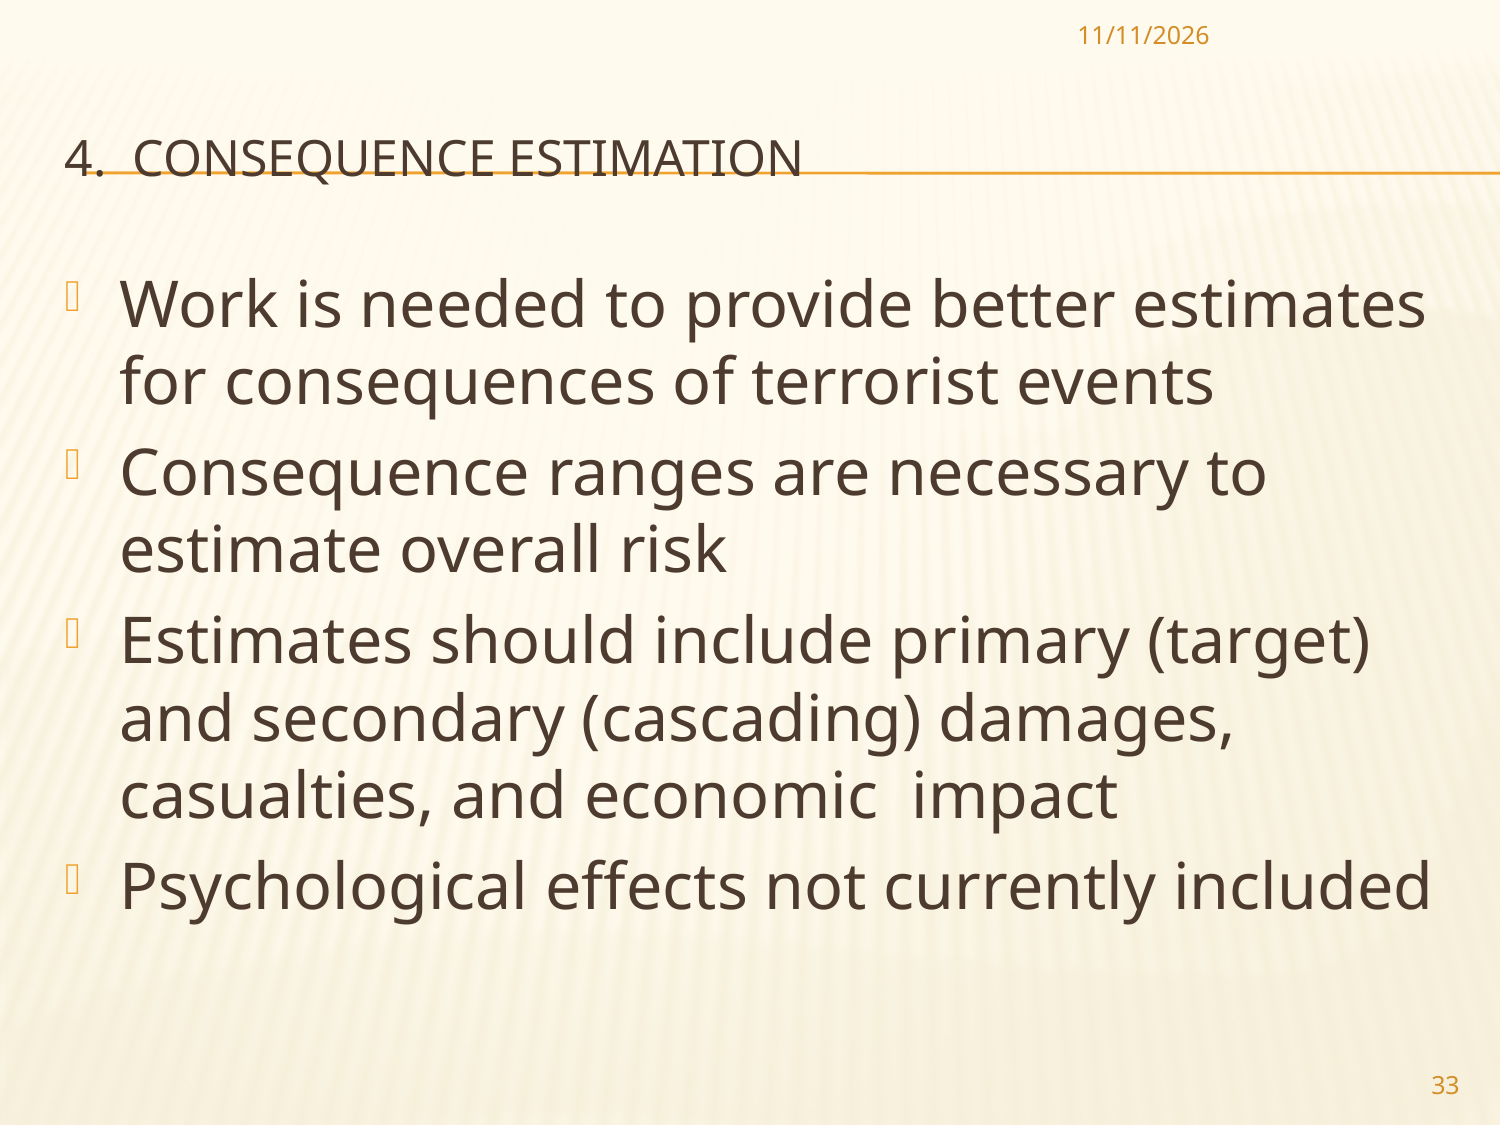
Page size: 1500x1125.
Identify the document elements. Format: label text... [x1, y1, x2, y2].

title 4. Consequence Estimation [50, 87, 1475, 225]
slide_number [1062, 12, 1475, 60]
slide_number 33 [1350, 1061, 1475, 1103]
list Work is needed to provide better estimates for consequences of terrorist events Consequence ranges are necessary to estimate overall risk Estimates should include primary (target) and secondary (cascading) damages, casualties, and economic impact Psychological effects not currently included [50, 254, 1475, 998]
